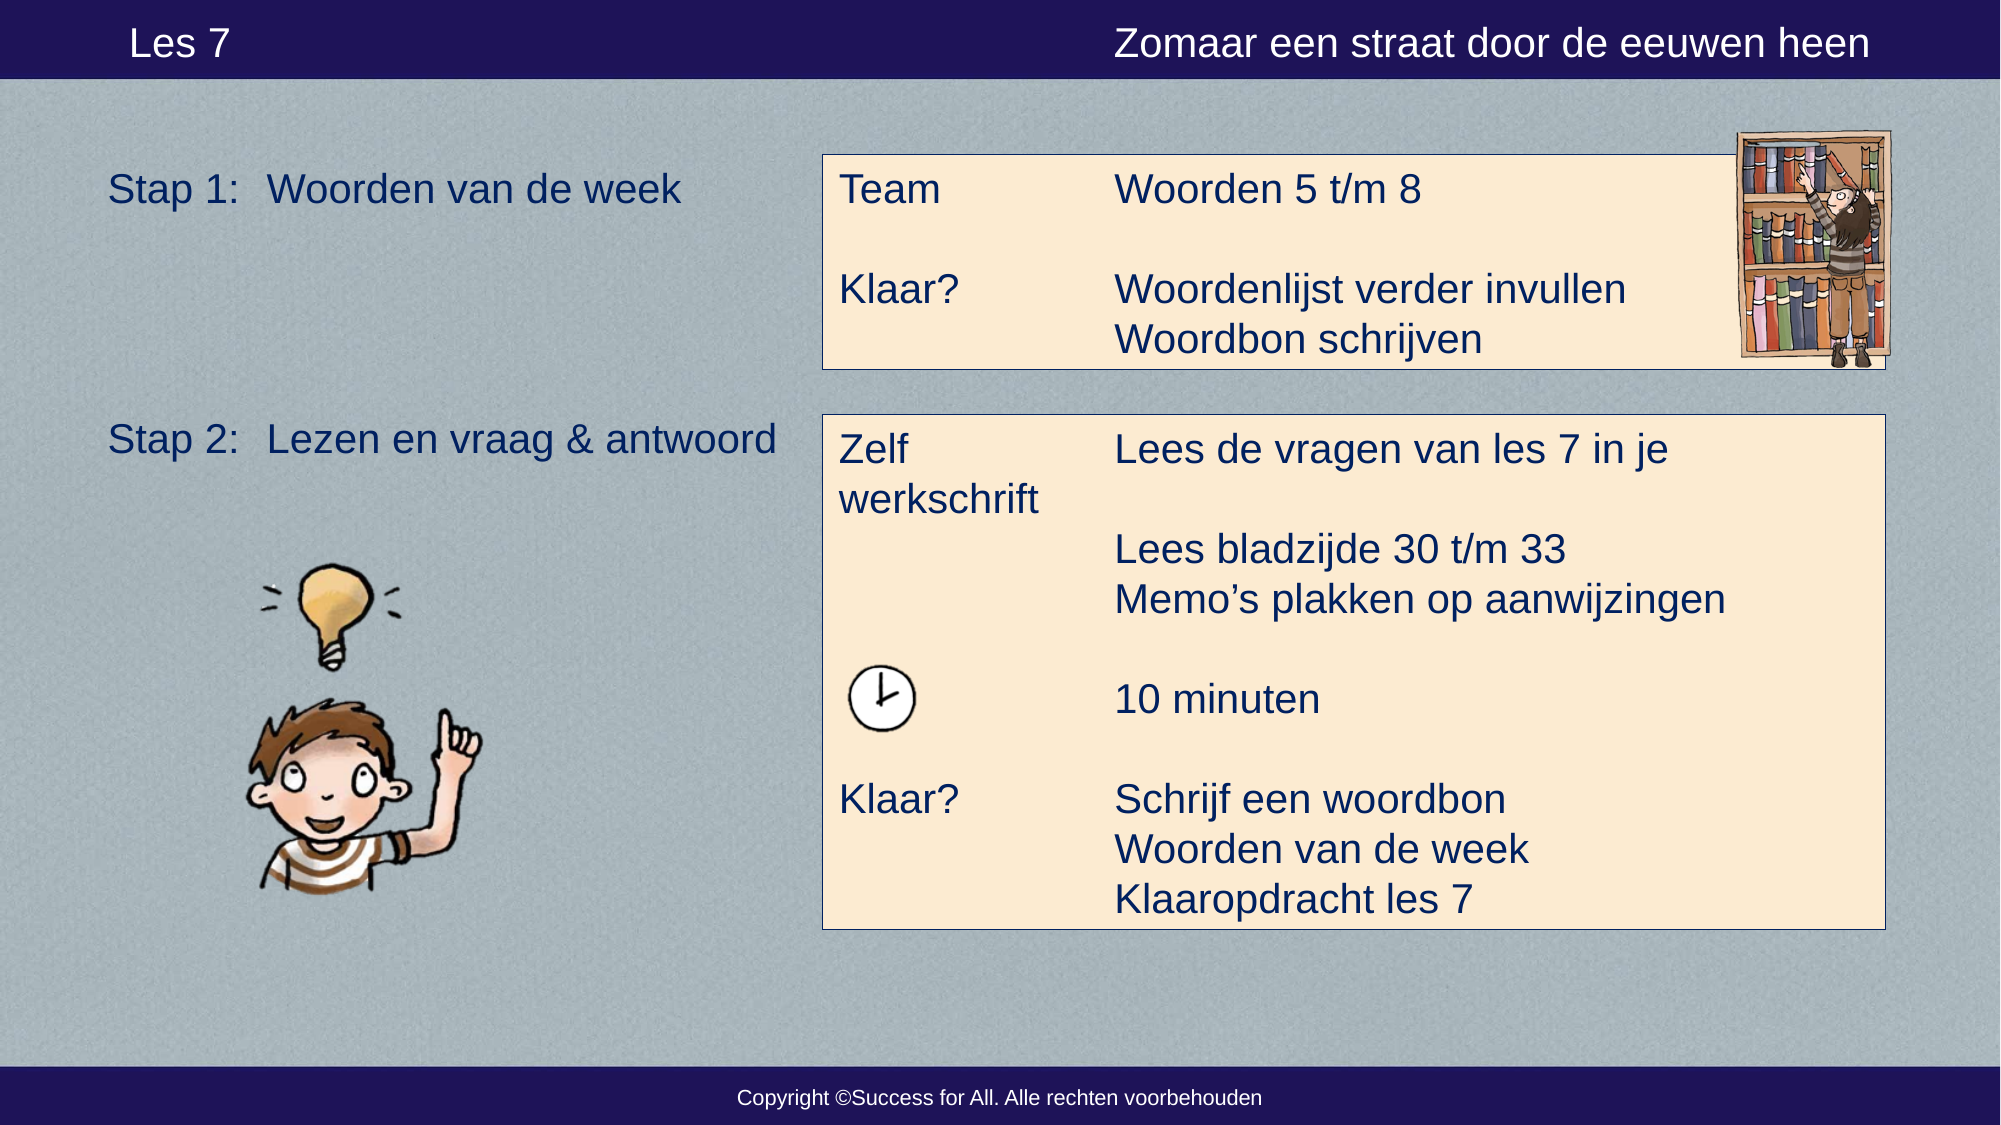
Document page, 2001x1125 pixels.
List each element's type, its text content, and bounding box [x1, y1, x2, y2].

text_box Stap 1: Woorden van de week Stap 2: Lezen en vraag & antwoord [93, 154, 886, 520]
text_box Zomaar een straat door de eeuwen heen [999, 8, 1886, 73]
picture [0, 0, 2001, 1125]
text_box Zelf Lees de vragen van les 7 in je werkschrift Lees bladzijde 30 t/m 33 Memo’s plakken op aanwijzingen 10 minuten Klaar? Schrijf een woordbon Woorden van de week Klaaropdracht les 7 [822, 414, 1886, 930]
text_box Les 7 [114, 8, 354, 73]
text_box Copyright ©Success for All. Alle rechten voorbehouden [0, 1076, 2000, 1125]
text_box Team Woorden 5 t/m 8 Klaar? Woordenlijst verder invullen Woordbon schrijven [822, 154, 1720, 370]
